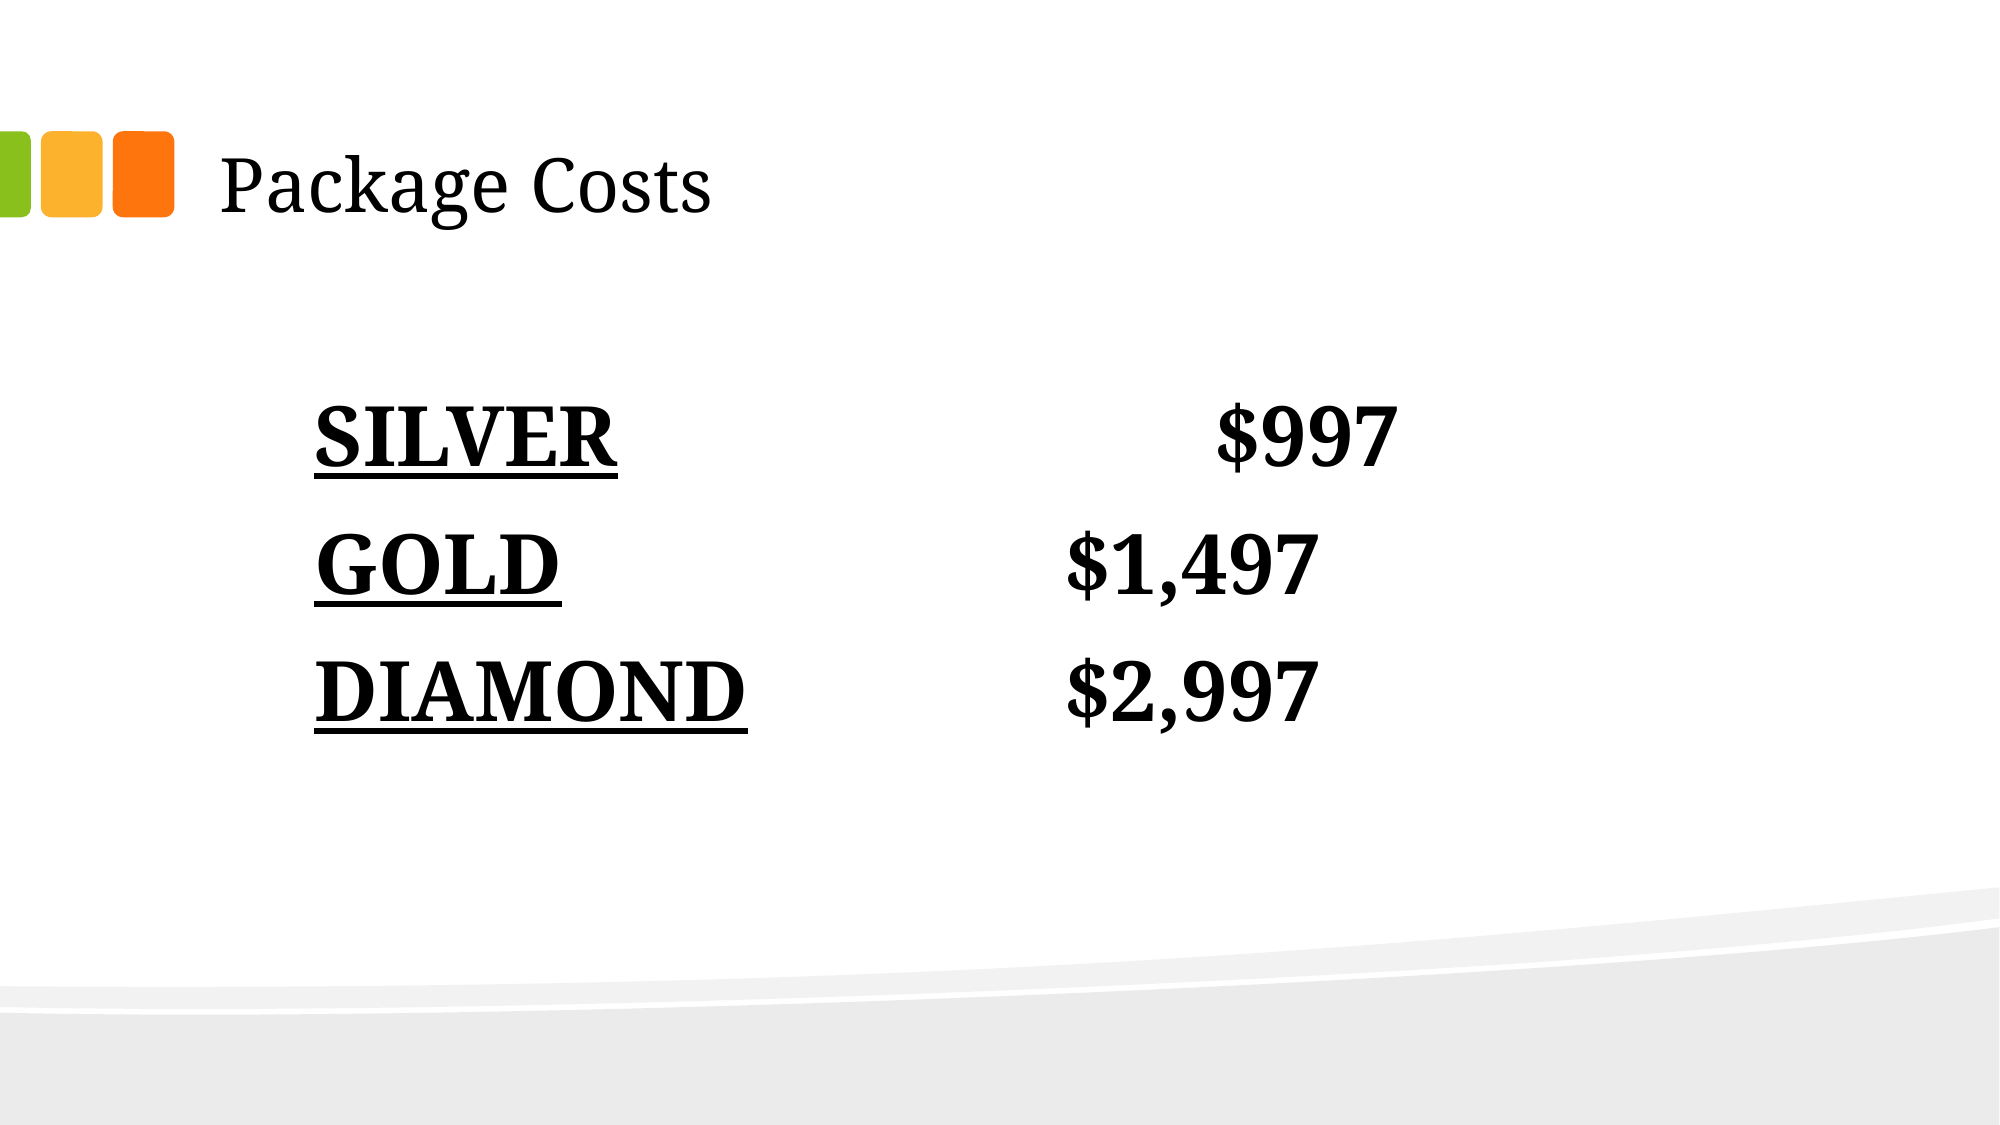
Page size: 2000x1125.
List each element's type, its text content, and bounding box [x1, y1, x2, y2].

text_box SILVER $997 GOLD $1,497 DIAMOND $2,997 [299, 387, 1950, 850]
title Package Costs [199, 24, 1800, 238]
